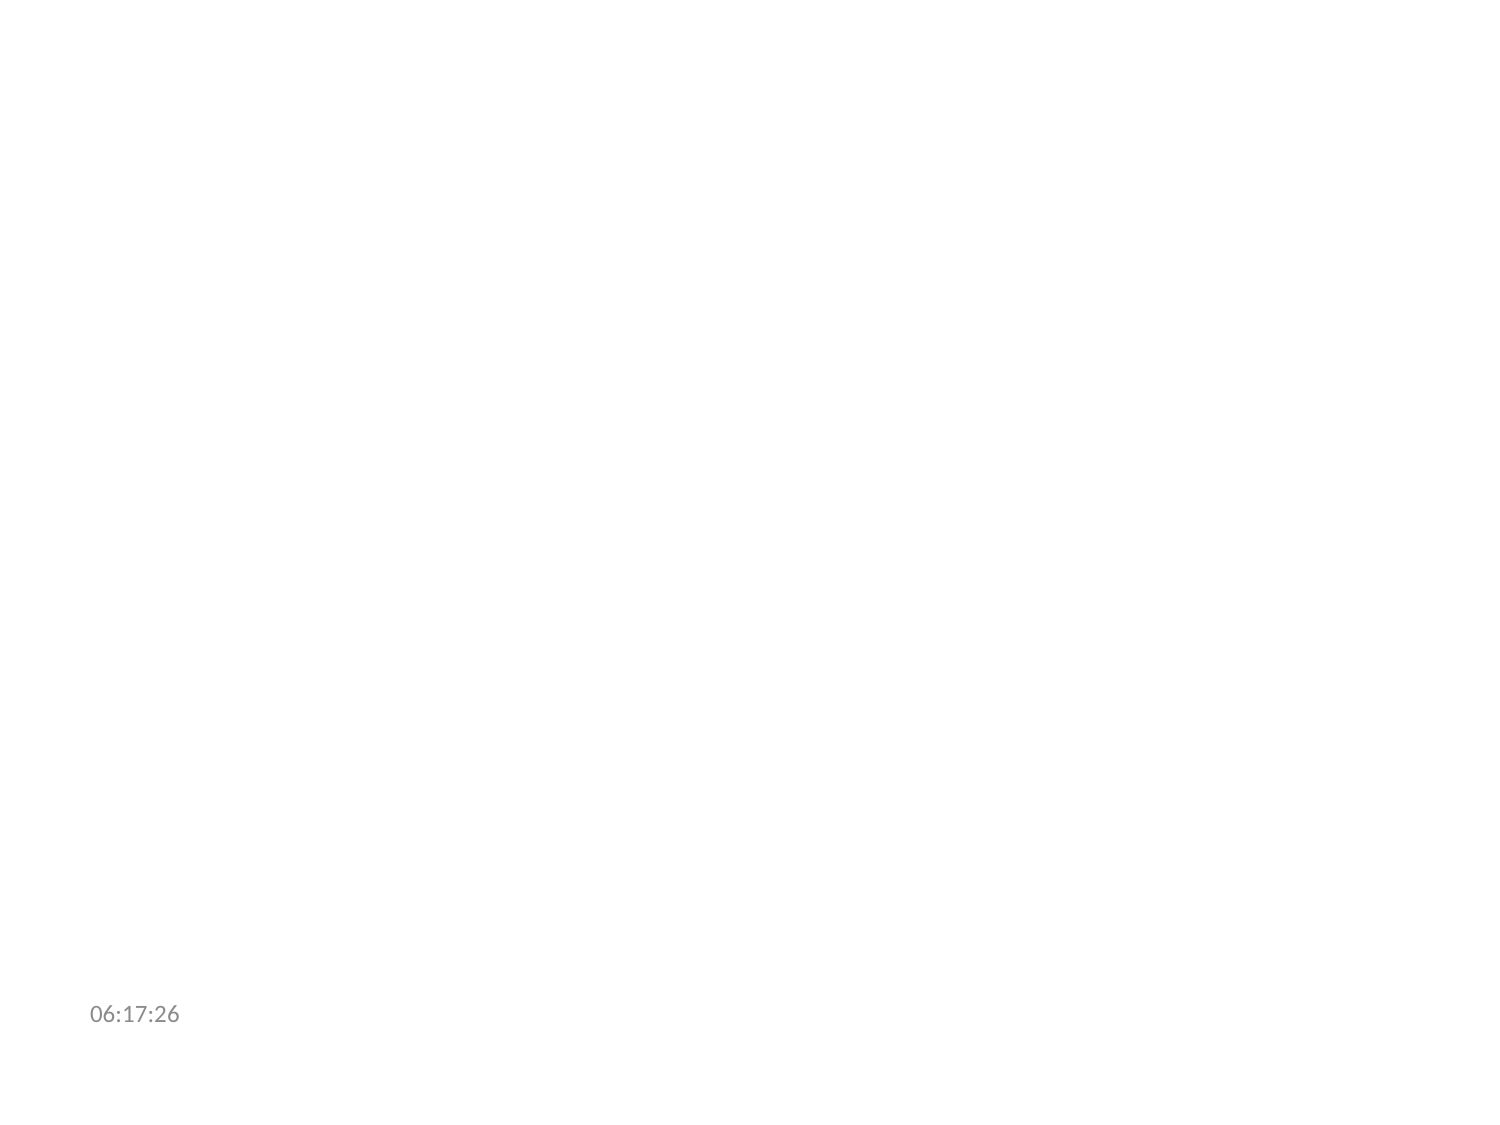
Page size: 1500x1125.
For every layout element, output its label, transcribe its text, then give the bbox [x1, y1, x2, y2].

text_box 15:35:09 [75, 982, 425, 1043]
